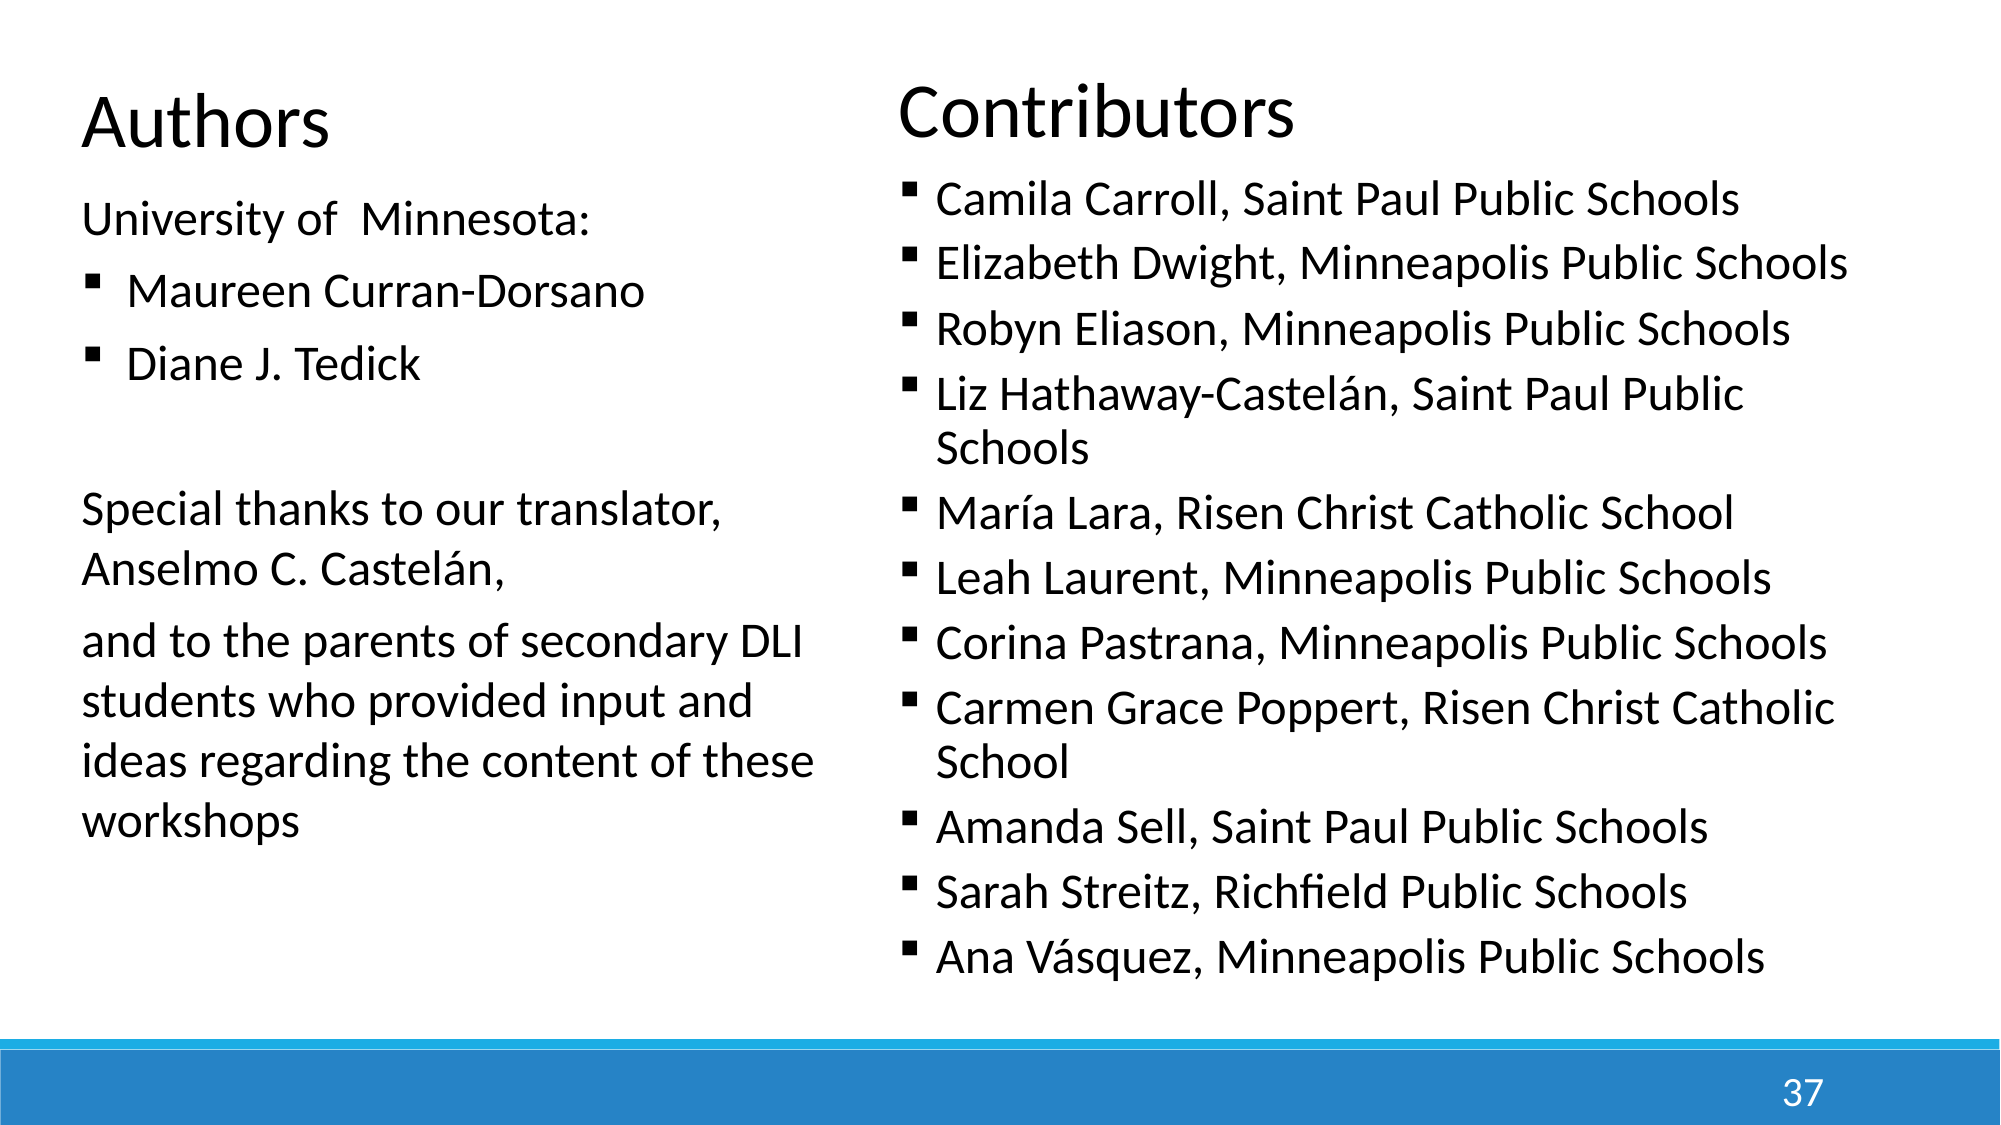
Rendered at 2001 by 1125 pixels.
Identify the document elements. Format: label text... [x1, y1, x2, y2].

text_box Contributors [884, 52, 1312, 161]
text_box University of Minnesota: Maureen Curran-Dorsano Diane J. Tedick Special thanks to our translator, Anselmo C. Castelán, and to the parents of secondary DLI students who provided input and ideas regarding the content of these workshops [66, 177, 863, 899]
text_box Camila Carroll, Saint Paul Public Schools Elizabeth Dwight, Minneapolis Public Schools Robyn Eliason, Minneapolis Public Schools Liz Hathaway-Castelán, Saint Paul Public Schools María Lara, Risen Christ Catholic School Leah Laurent, Minneapolis Public Schools Corina Pastrana, Minneapolis Public Schools Carmen Grace Poppert, Risen Christ Catholic School Amanda Sell, Saint Paul Public Schools Sarah Streitz, Richfield Public Schools Ana Vásquez, Minneapolis Public Schools [883, 164, 1876, 885]
text_box Authors [66, 62, 346, 171]
slide_number 37 [1624, 1059, 1840, 1120]
